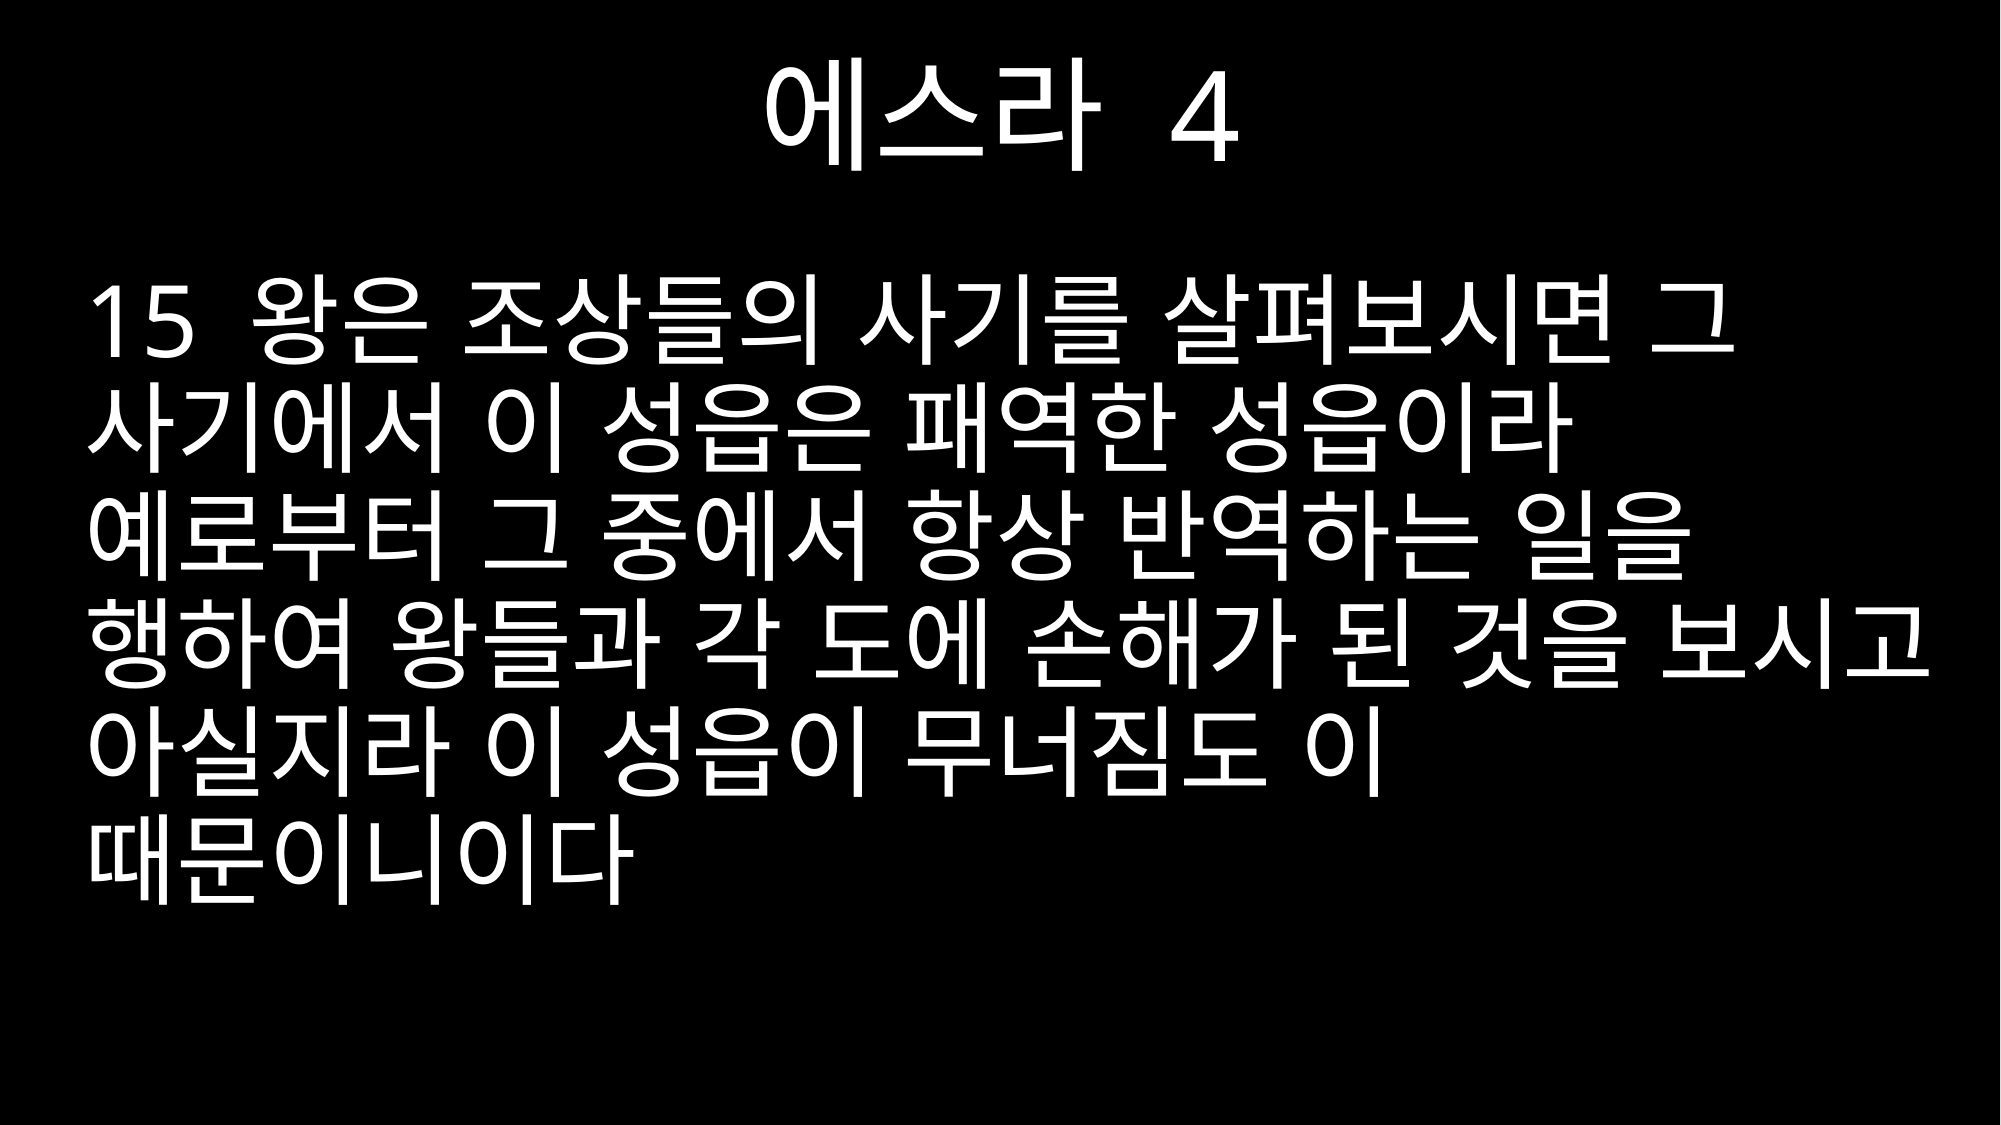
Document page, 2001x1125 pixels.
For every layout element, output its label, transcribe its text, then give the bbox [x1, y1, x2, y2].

footer 에스라 4 [0, 32, 2000, 192]
picture [0, 0, 2001, 1125]
list 15 왕은 조상들의 사기를 살펴보시면 그 사기에서 이 성읍은 패역한 성읍이라 예로부터 그 중에서 항상 반역하는 일을 행하여 왕들과 각 도에 손해가 된 것을 보시고 아실지라 이 성읍이 무너짐도 이 때문이니이다 [69, 263, 1953, 423]
